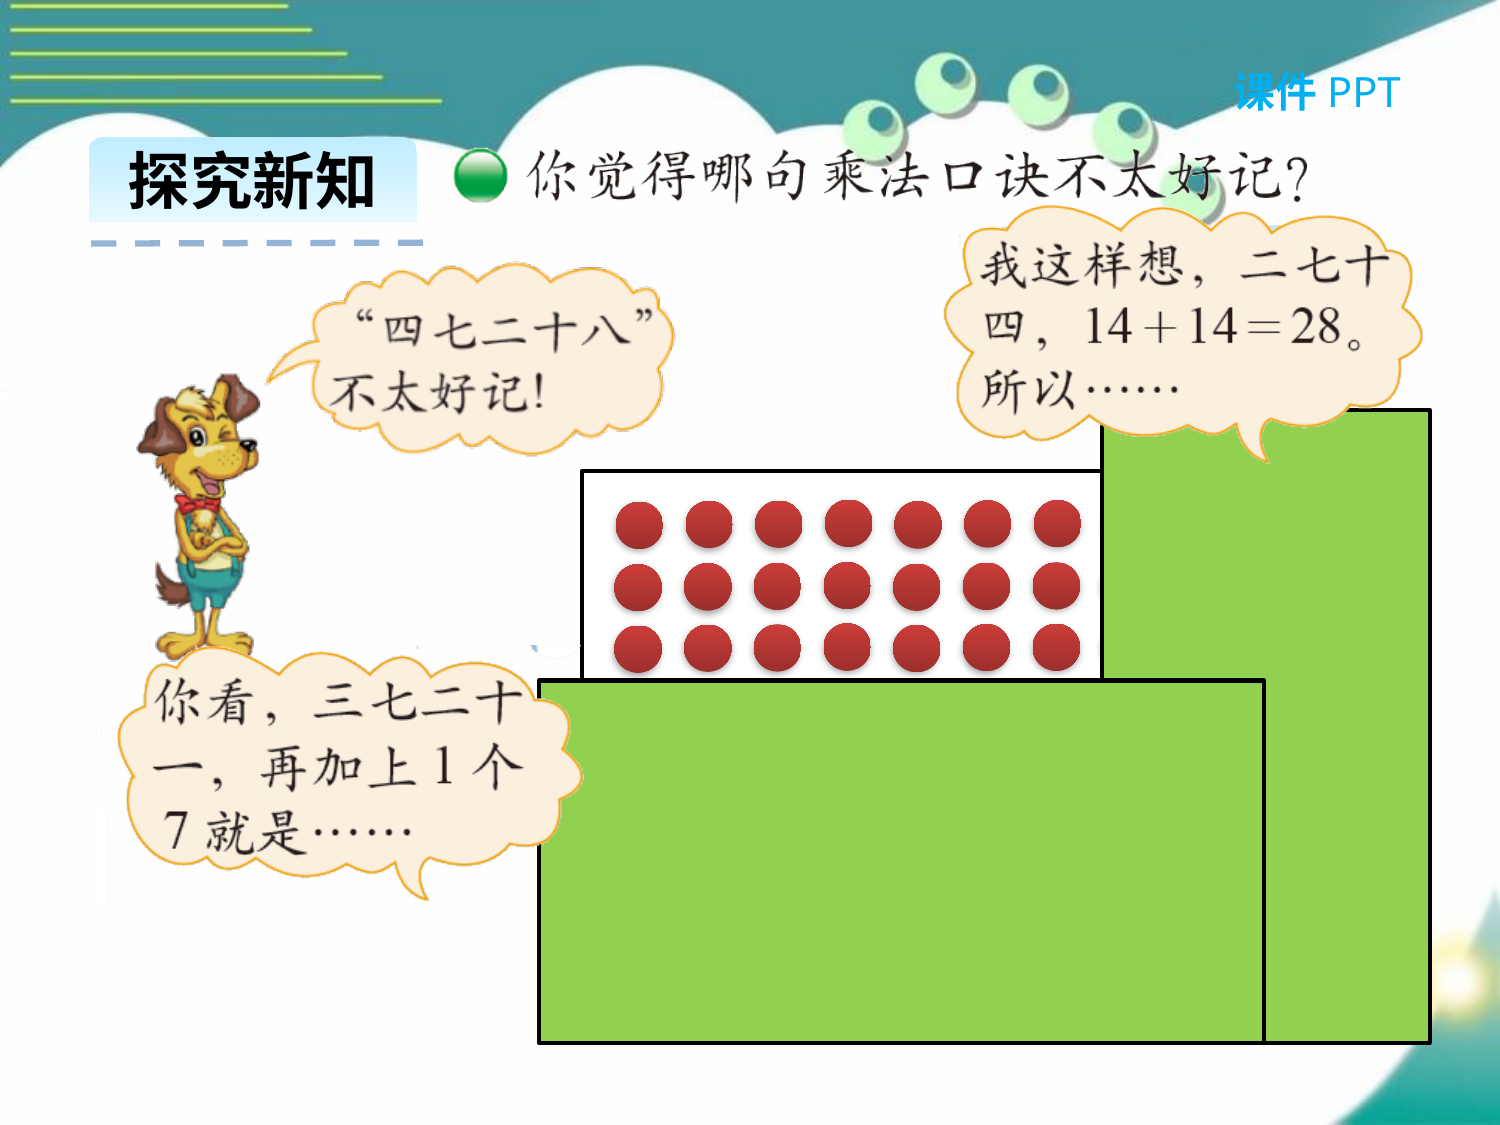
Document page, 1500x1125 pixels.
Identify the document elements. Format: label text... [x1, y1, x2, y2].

text_box 课件PPT [1218, 58, 1418, 124]
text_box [88, 136, 432, 244]
picture [0, 0, 1500, 1125]
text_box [581, 470, 1250, 962]
text_box [537, 678, 1266, 1045]
text_box [1255, 476, 1432, 1045]
